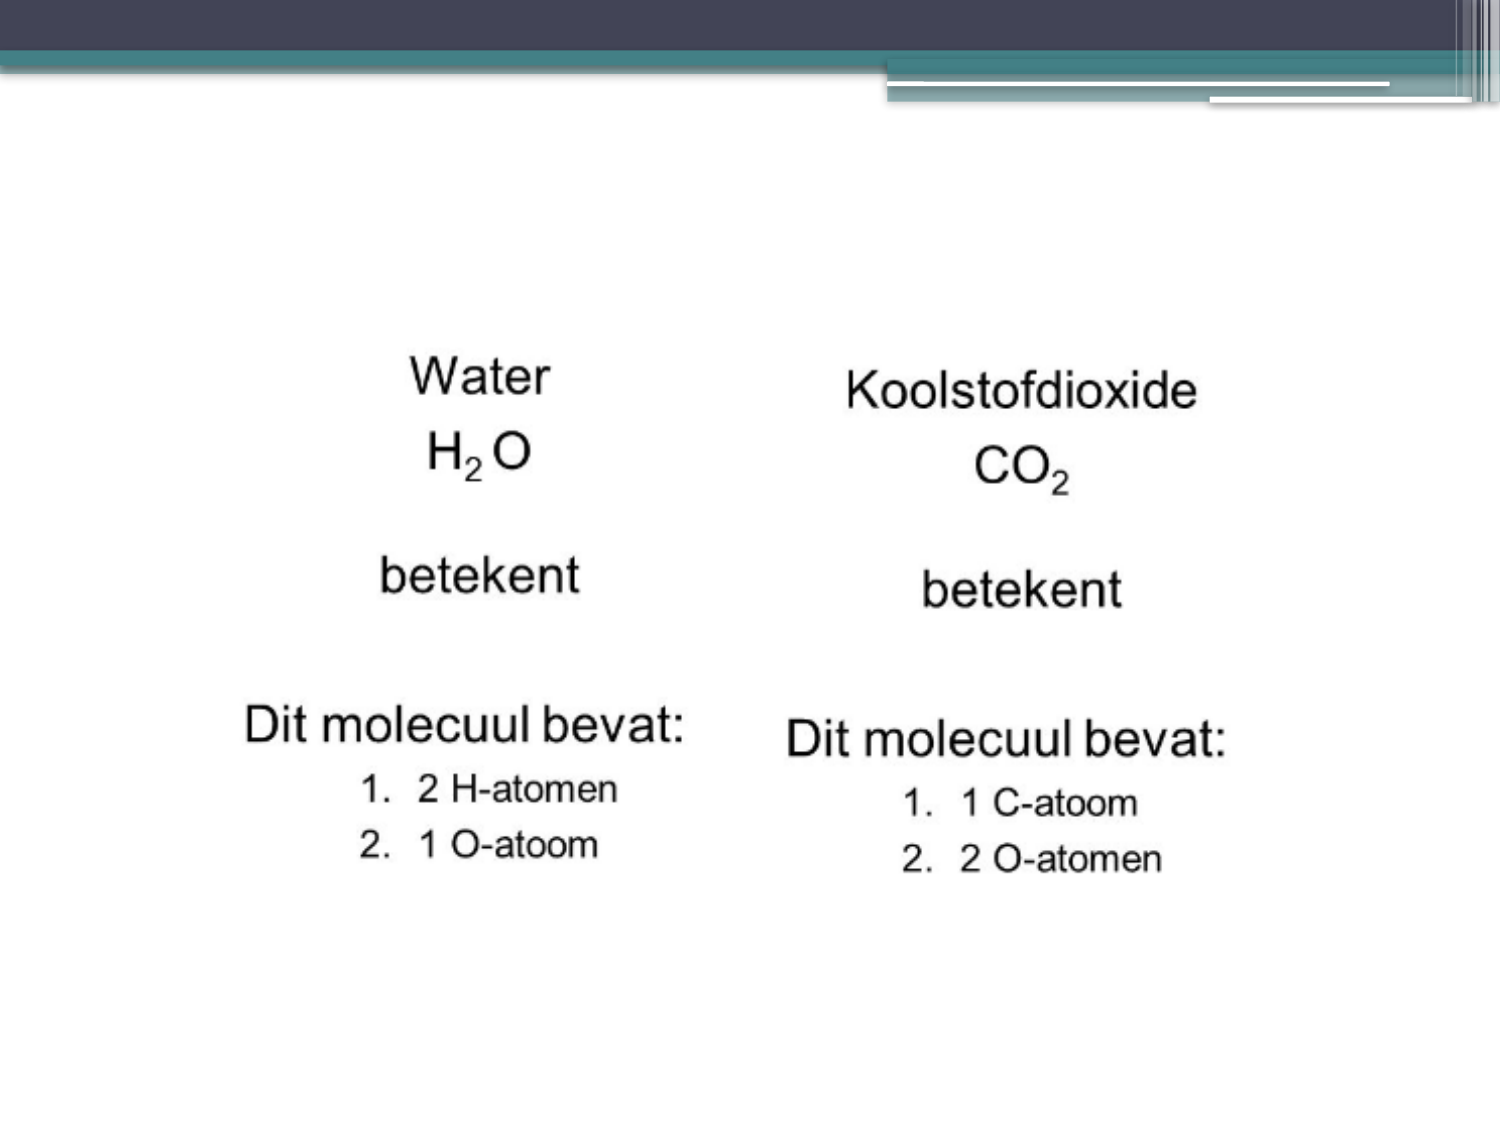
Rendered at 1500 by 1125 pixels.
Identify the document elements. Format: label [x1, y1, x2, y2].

list [218, 302, 1273, 952]
